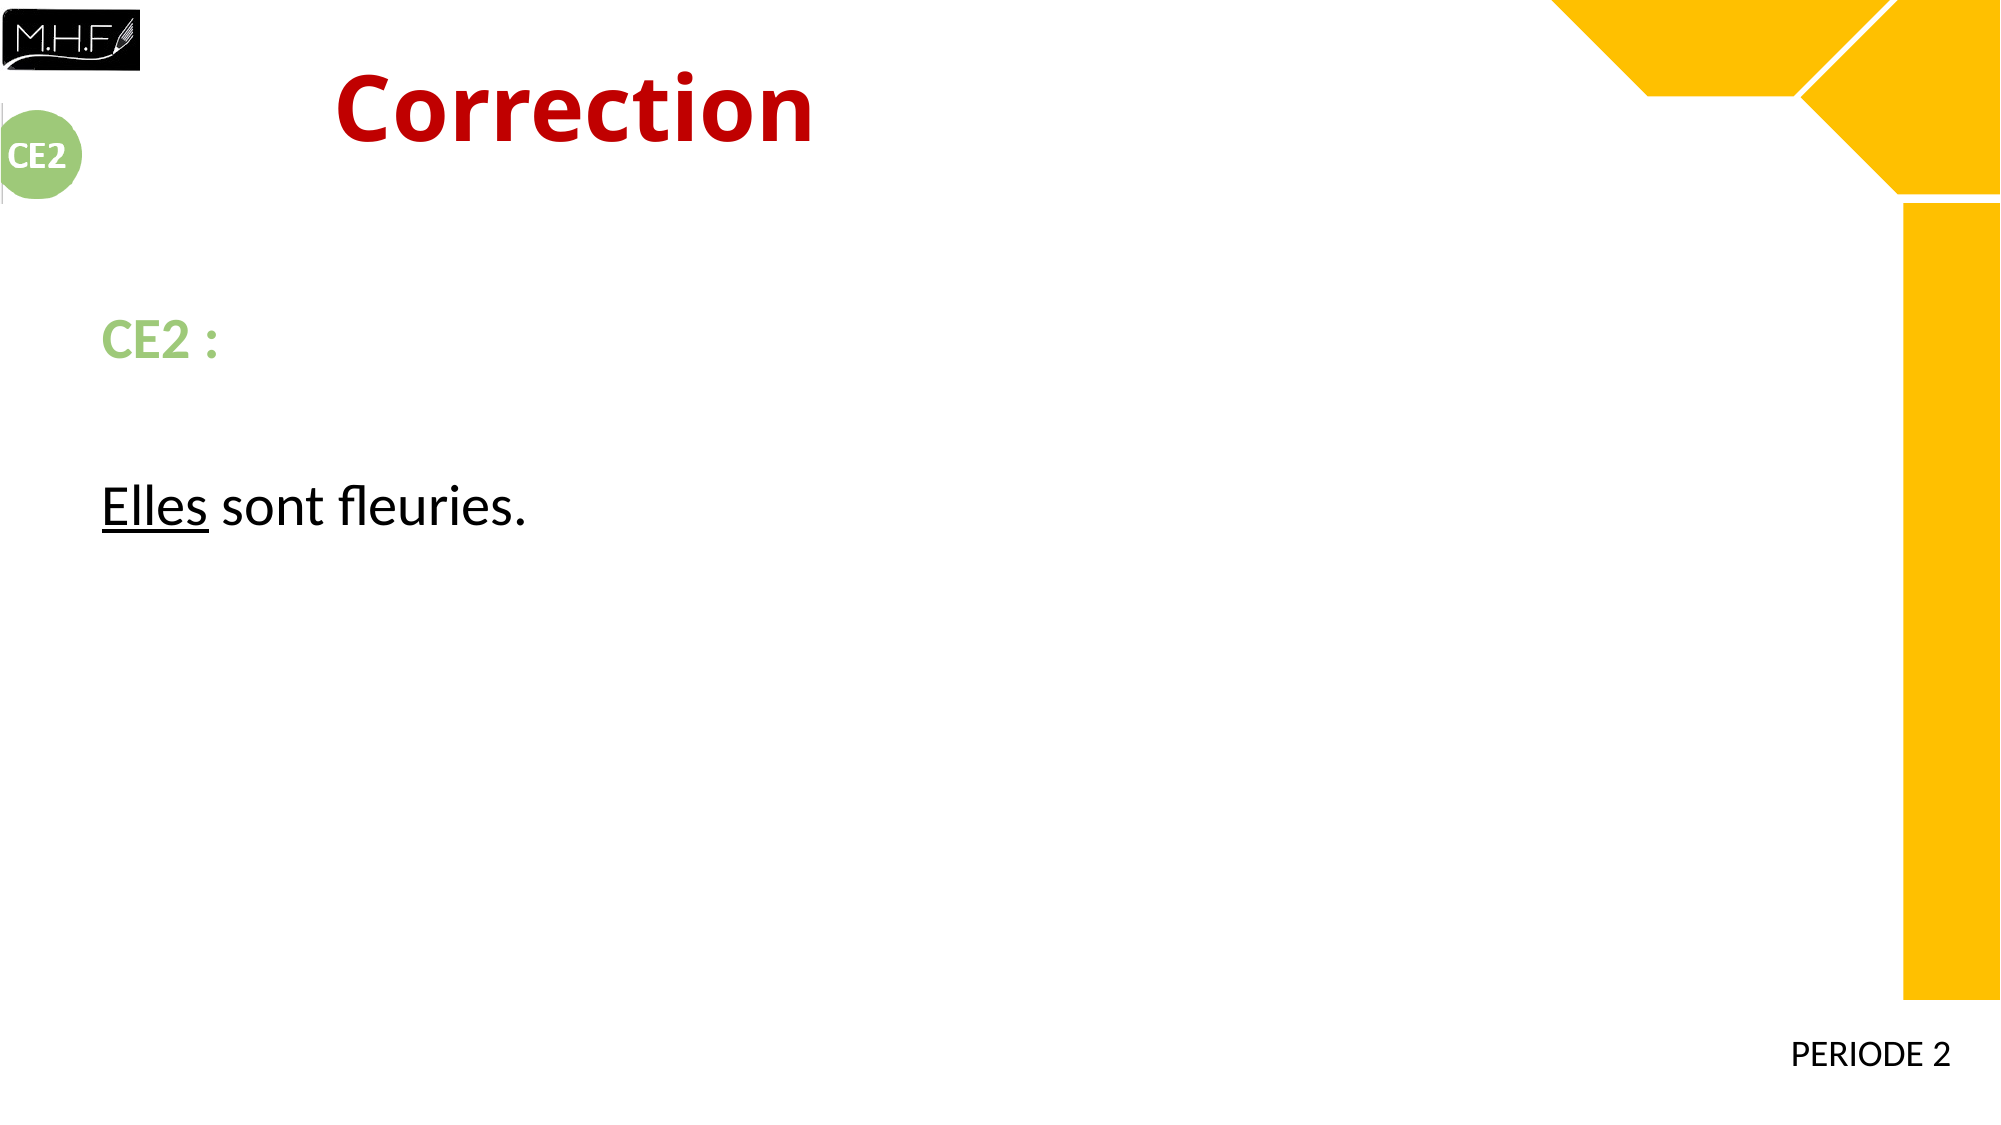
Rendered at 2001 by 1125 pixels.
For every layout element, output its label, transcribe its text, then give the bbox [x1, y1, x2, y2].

text_box [1549, 0, 1892, 98]
text_box [1799, 0, 2000, 196]
picture [0, 103, 87, 204]
picture [0, 7, 140, 74]
list CE2 : Elles sont fleuries. [86, 300, 897, 1015]
text_box [1902, 202, 2000, 1001]
title Correction [318, 3, 1865, 221]
text_box PERIODE 2 [1362, 1021, 1967, 1125]
